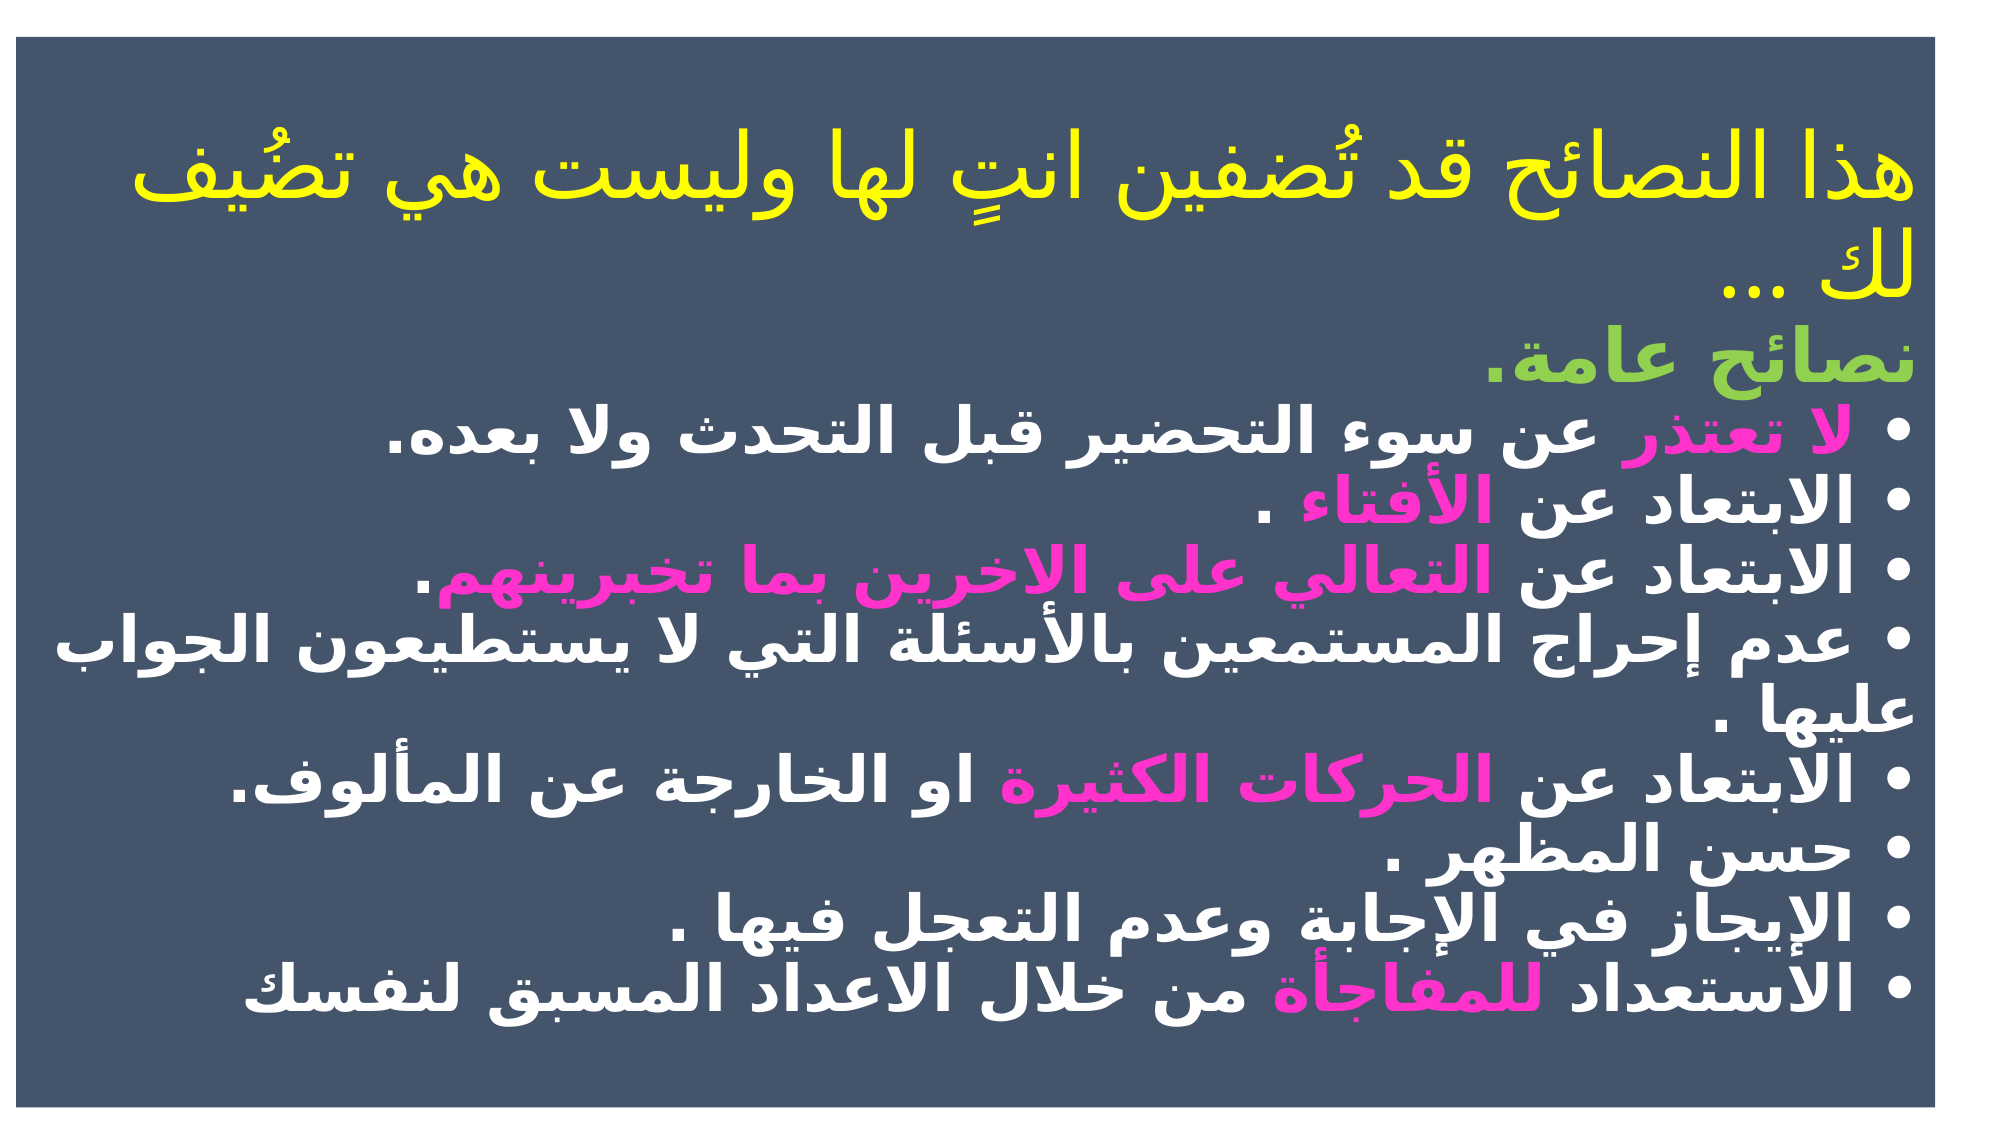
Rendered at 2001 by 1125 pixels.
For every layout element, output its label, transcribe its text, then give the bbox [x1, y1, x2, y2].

title هذا النصائح قد تُضفين انتٍ لها وليست هي تضُيف لك ... نصائح عامة. • لا تعتذر عن سوء التحضير قبل التحدث ولا بعده. • الابتعاد عن الأفتاء . • الابتعاد عن التعالي على الاخرين بما تخبرينهم. • عدم إحراج المستمعين بالأسئلة التي لا يستطيعون الجواب عليها . • الابتعاد عن الحركات الكثيرة او الخارجة عن المألوف. • حسن المظهر . • الإيجاز في الإجابة وعدم التعجل فيها . • الاستعداد للمفاجأة من خلال الاعداد المسبق لنفسك [16, 36, 1936, 1108]
